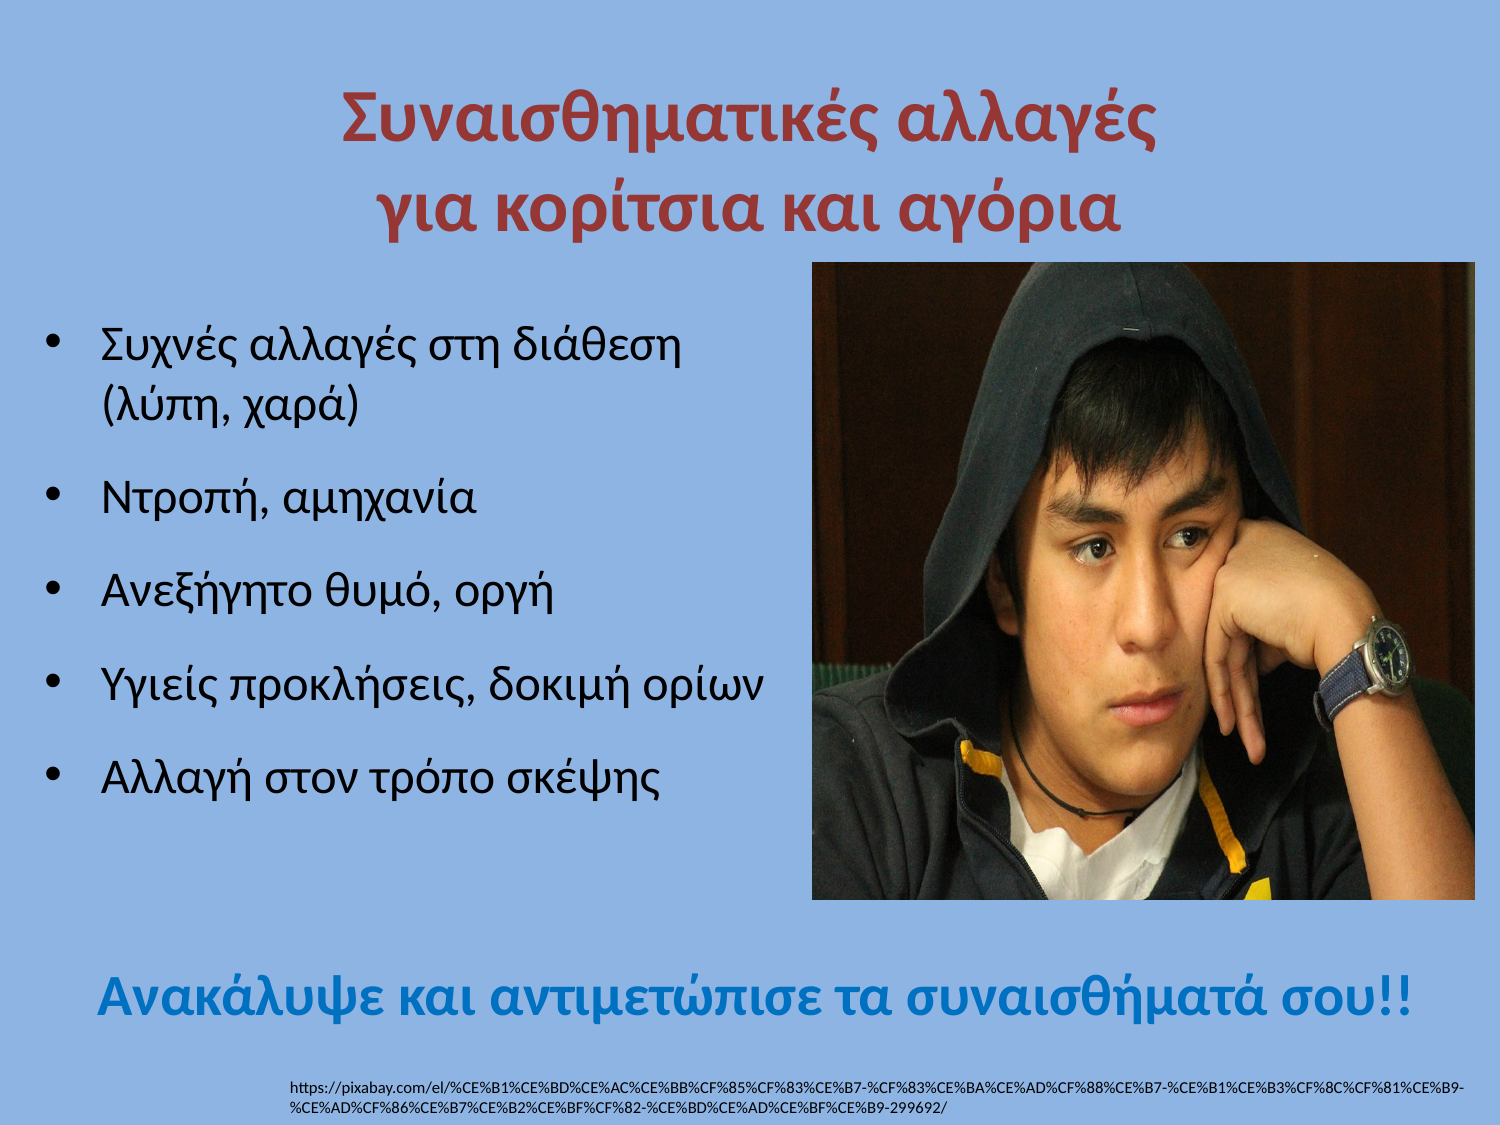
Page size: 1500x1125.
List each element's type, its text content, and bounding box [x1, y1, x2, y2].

text_box https://pixabay.com/el/%CE%B1%CE%BD%CE%AC%CE%BB%CF%85%CF%83%CE%B7-%CF%83%CE%BA%CE%AD%CF%88%CE%B7-%CE%B1%CE%B3%CF%8C%CF%81%CE%B9-%CE%AD%CF%86%CE%B7%CE%B2%CE%BF%CF%82-%CE%BD%CE%AD%CE%BF%CE%B9-299692/ [275, 1069, 1500, 1125]
text_box Ανακάλυψε και αντιμετώπισε τα συναισθήματά σου!! [74, 950, 1438, 1035]
title Συναισθηματικές αλλαγές για κορίτσια και αγόρια [75, 62, 1425, 250]
picture [812, 262, 1476, 901]
list Συχνές αλλαγές στη διάθεση (λύπη, χαρά) Ντροπή, αμηχανία Ανεξήγητο θυμό, οργή Υγιείς προκλήσεις, δοκιμή ορίων Αλλαγή στον τρόπο σκέψης [29, 302, 805, 911]
